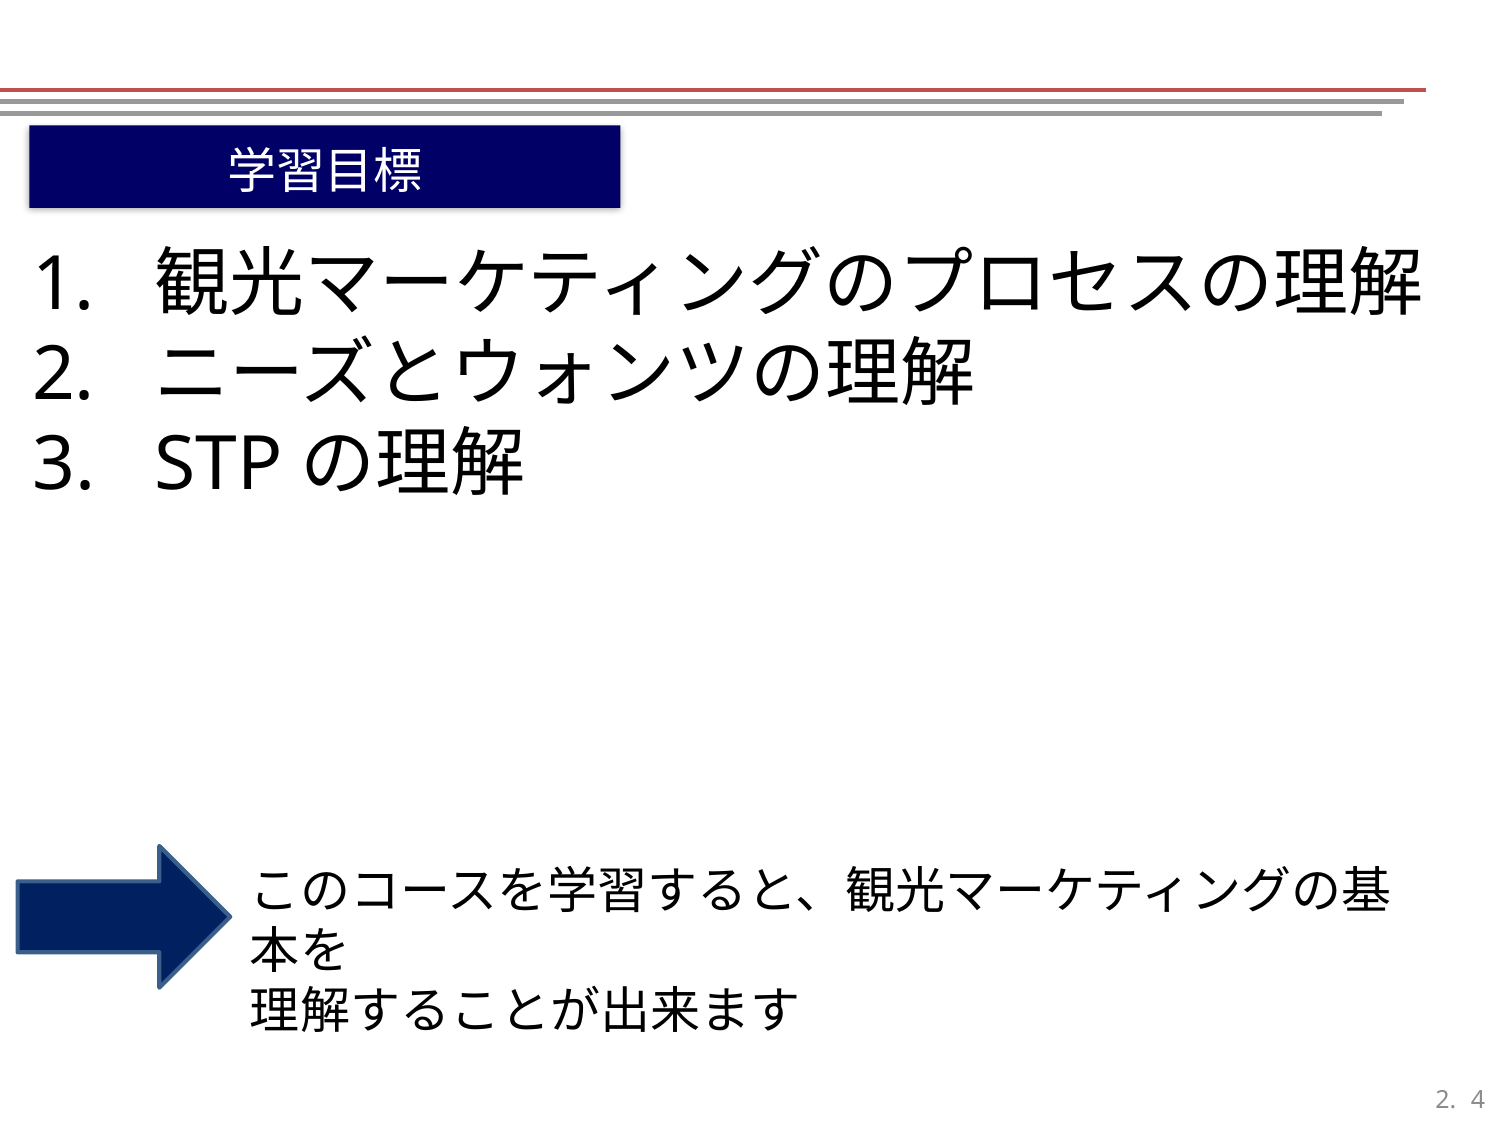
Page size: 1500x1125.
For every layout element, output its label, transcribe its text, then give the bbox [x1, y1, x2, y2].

text_box [15, 844, 233, 990]
text_box 学習目標 [29, 125, 621, 208]
text_box このコースを学習すると、観光マーケティングの基本を 理解することが出来ます [235, 851, 1440, 1047]
slide_number 3 [1381, 1065, 1500, 1125]
text_box 観光マーケティングのプロセスの理解 ニーズとウォンツの理解 STPの理解 [17, 227, 1459, 603]
